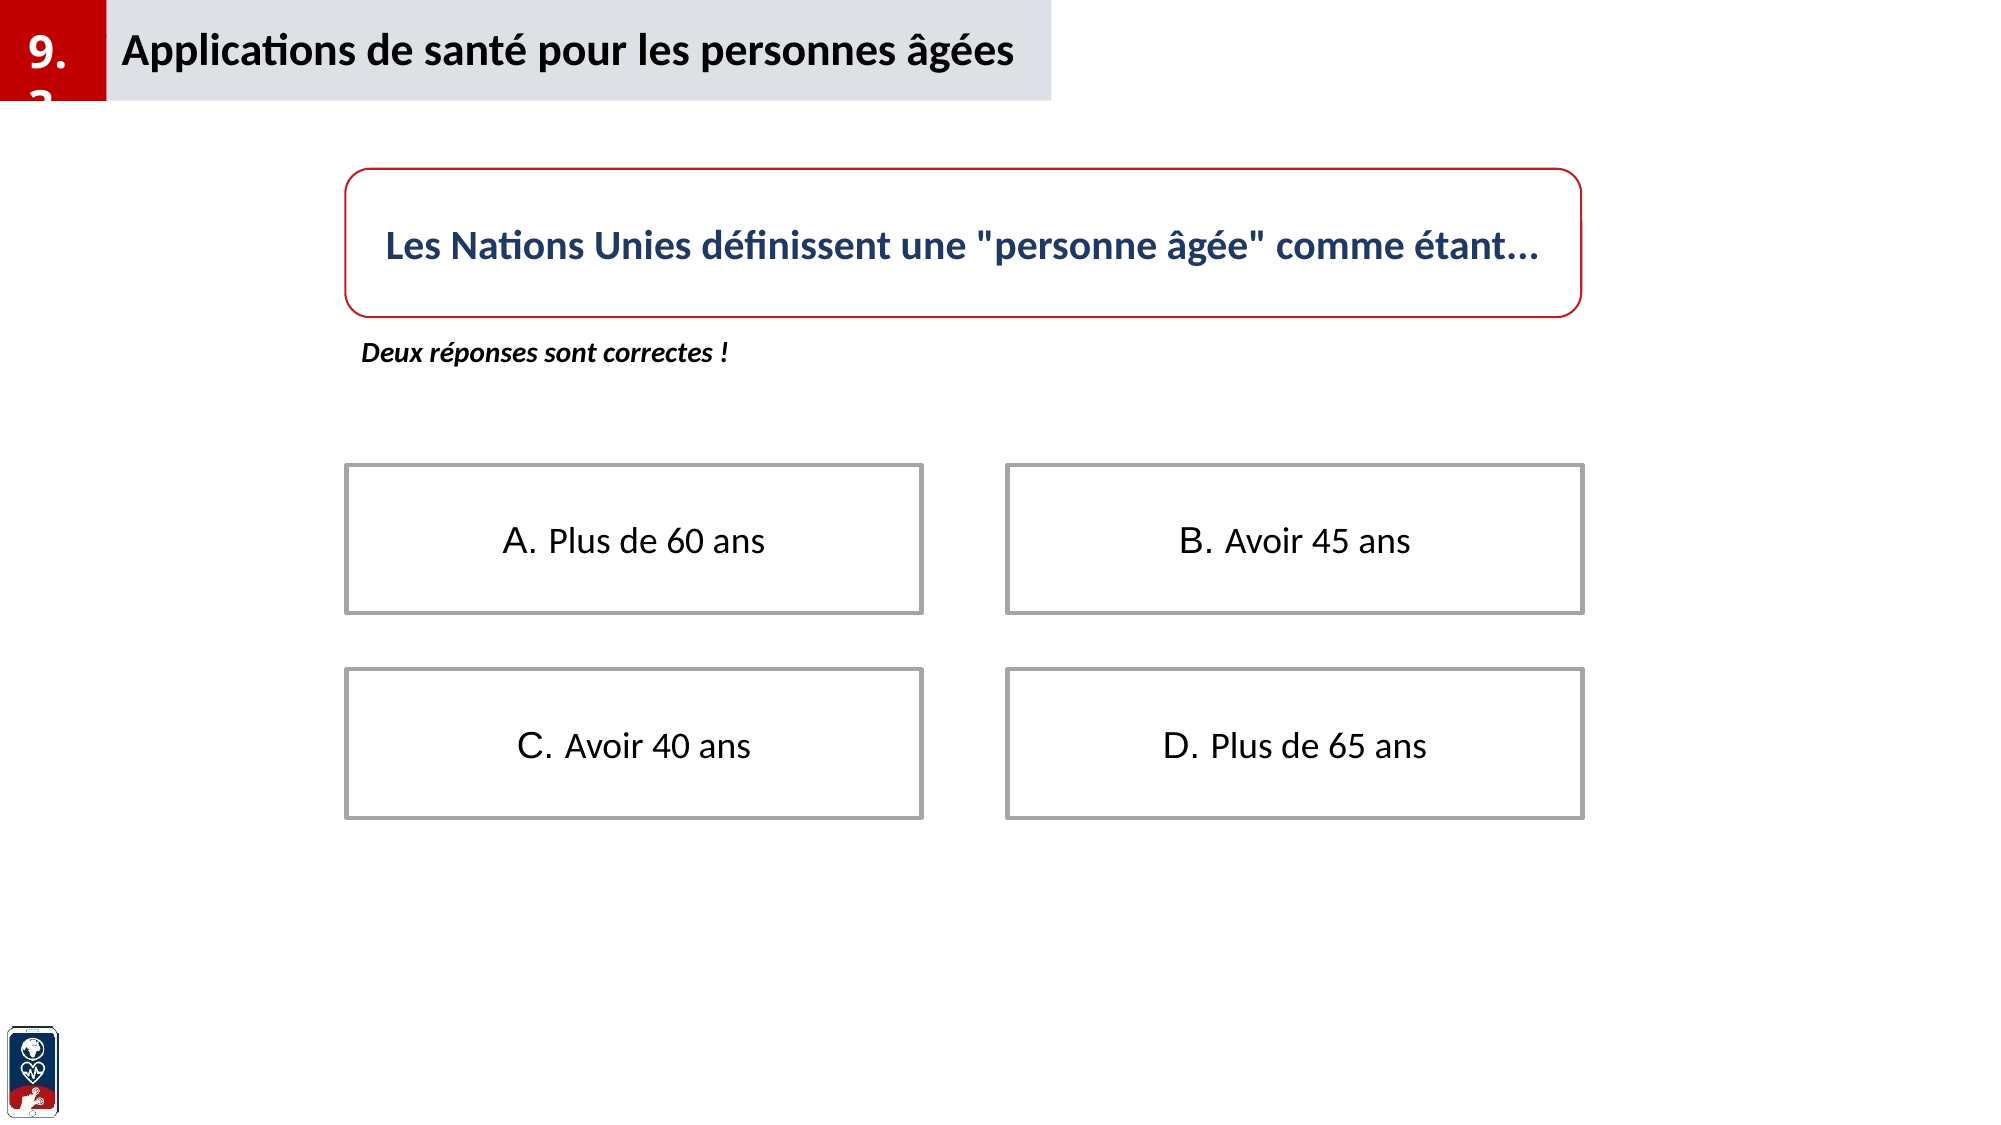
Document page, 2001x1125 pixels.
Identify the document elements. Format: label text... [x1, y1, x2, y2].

text_box D. Plus de 65 ans [1005, 667, 1585, 820]
text_box A. Plus de 60 ans [344, 463, 924, 615]
text_box Applications de santé pour les personnes âgées [106, 0, 1052, 101]
text_box C. Avoir 40 ans [344, 667, 924, 820]
text_box 9.3 [13, 15, 107, 86]
text_box Deux réponses sont correctes ! [346, 325, 912, 376]
text_box Les Nations Unies définissent une "personne âgée" comme étant... [345, 168, 1582, 318]
text_box B. Avoir 45 ans [1005, 463, 1585, 615]
text_box [0, 0, 106, 101]
picture [7, 1026, 59, 1118]
